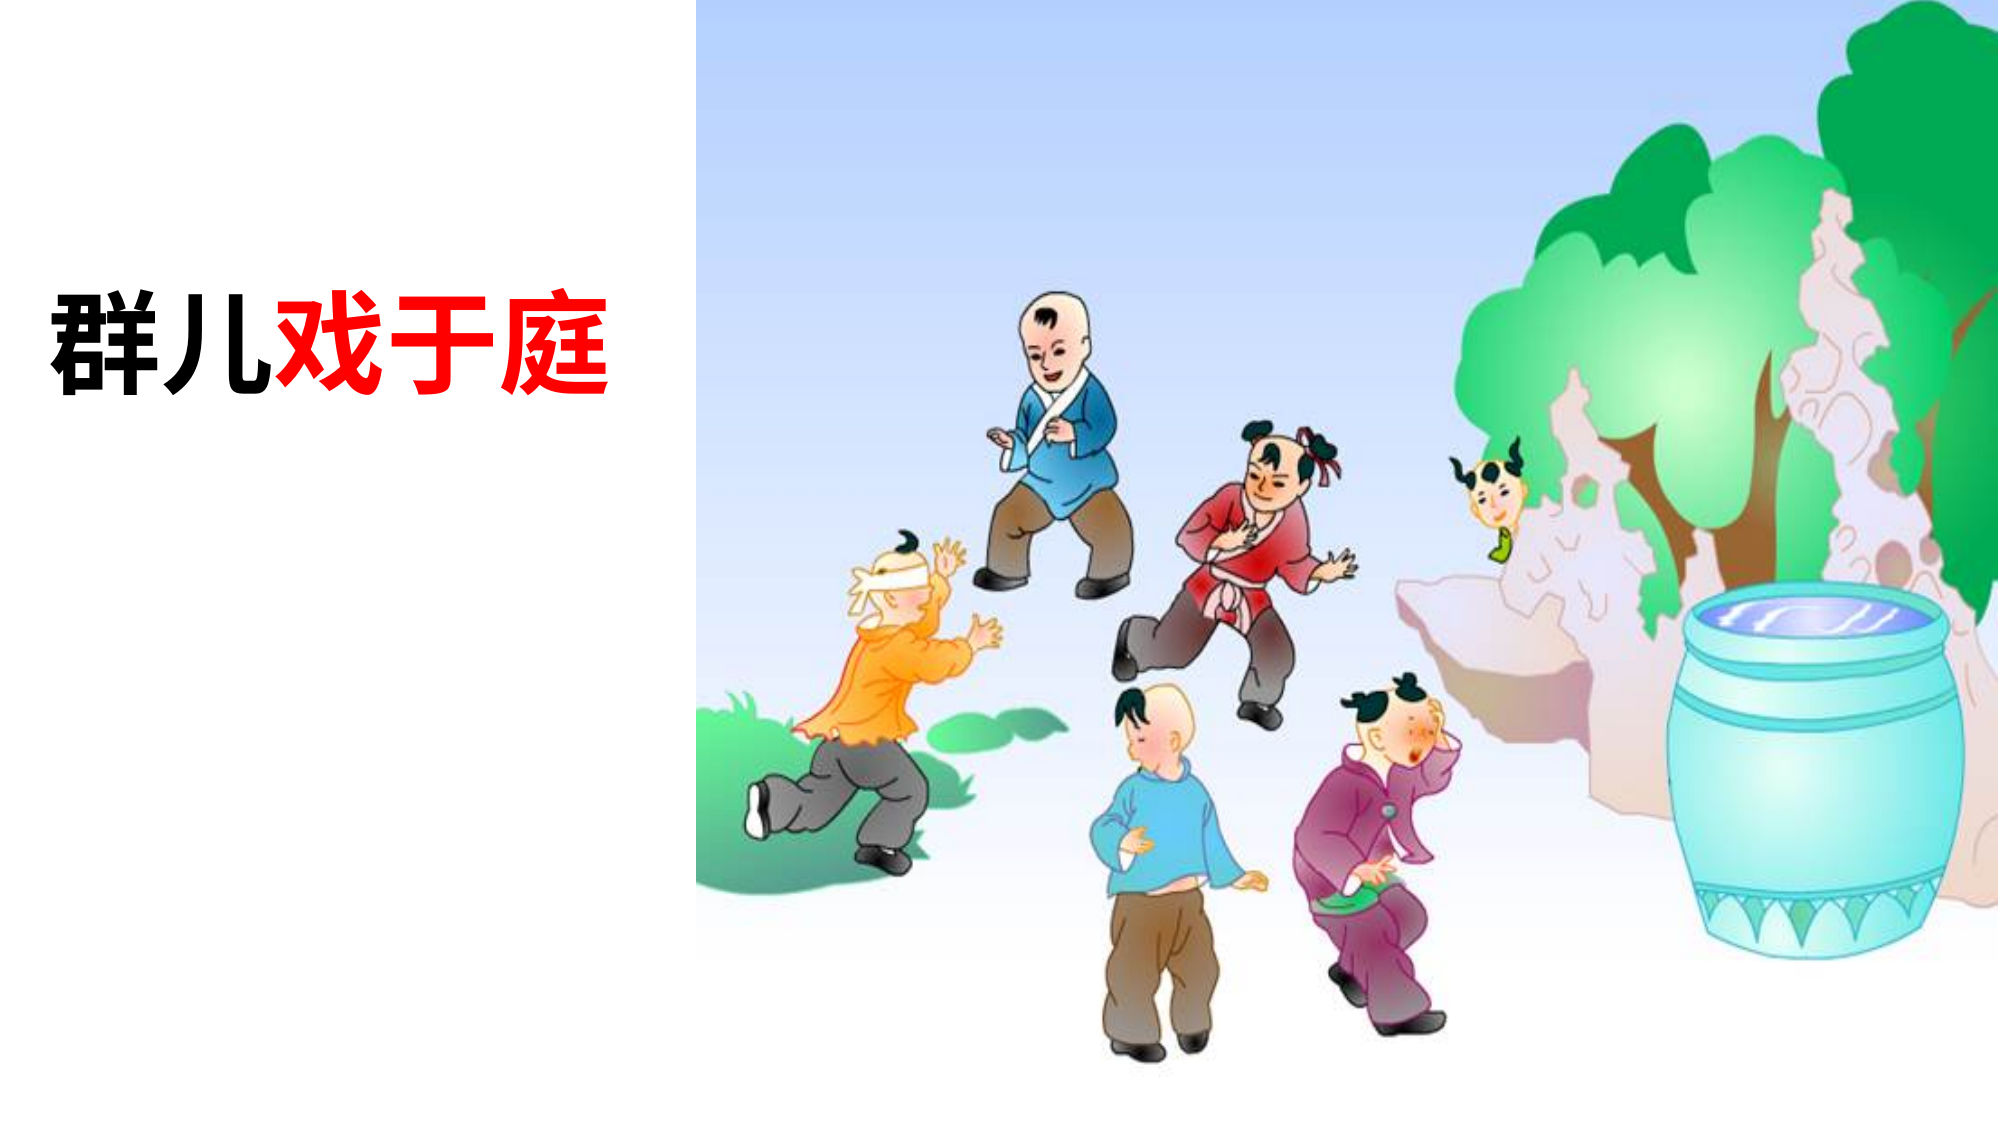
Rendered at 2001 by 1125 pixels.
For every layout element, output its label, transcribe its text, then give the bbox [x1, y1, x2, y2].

text_box 群儿戏于庭 [33, 265, 696, 416]
picture [696, 0, 1998, 1120]
